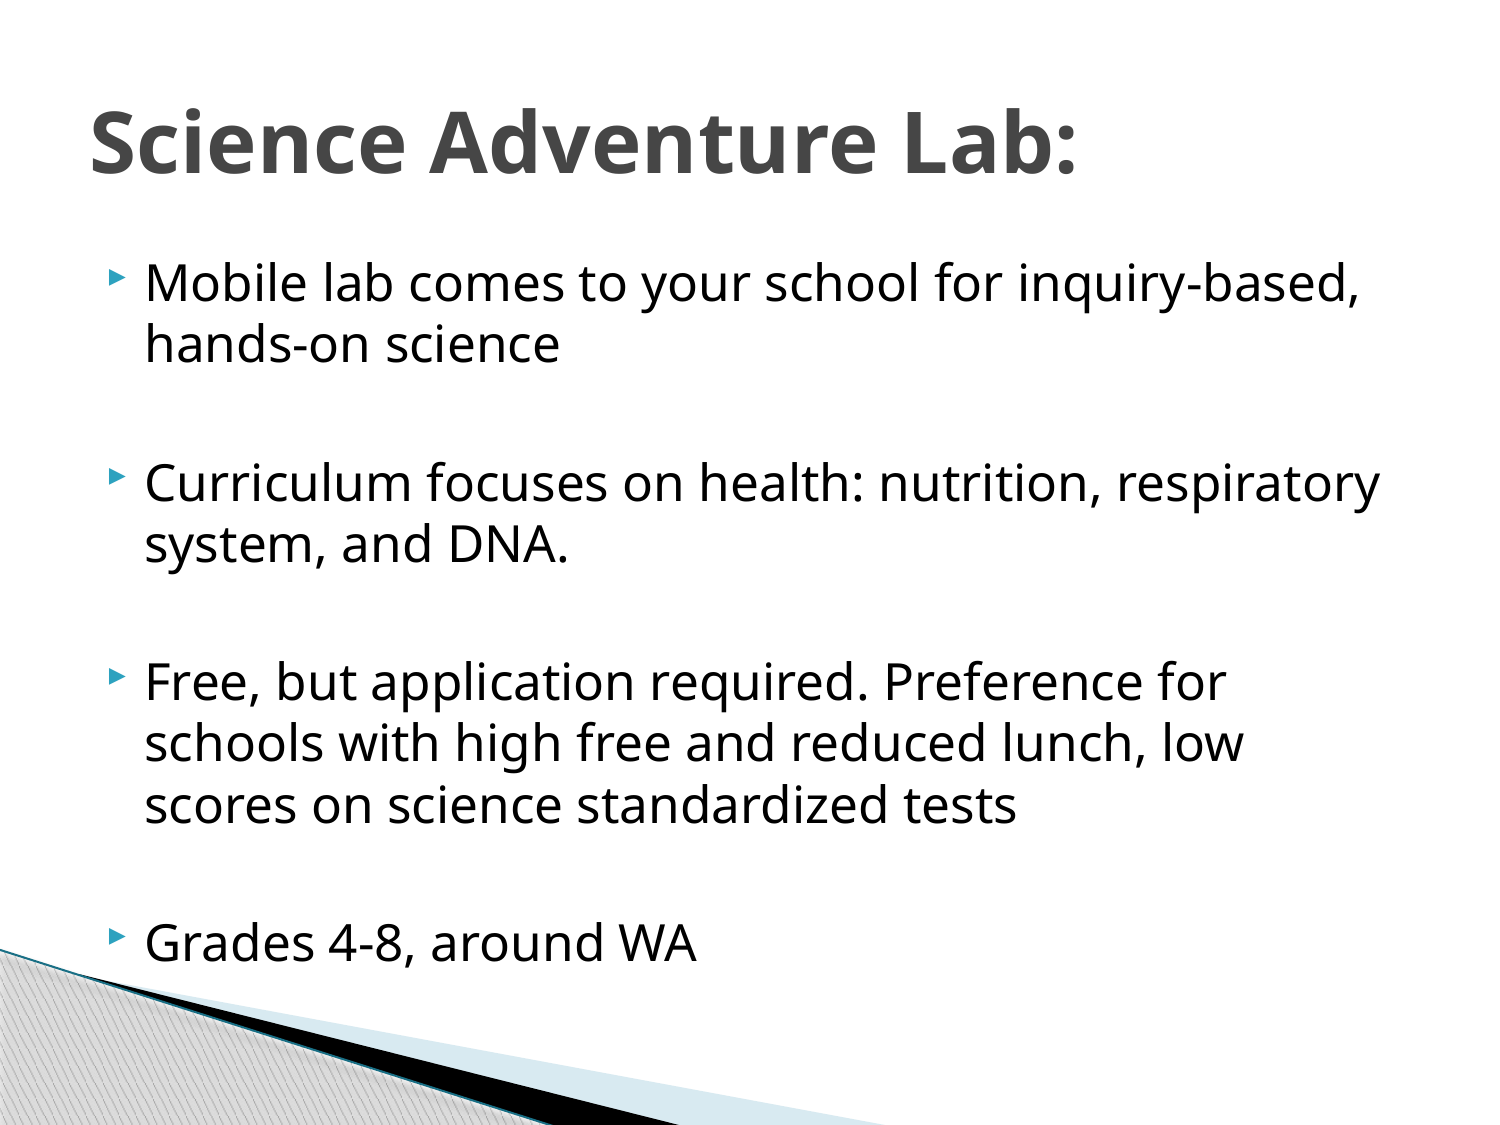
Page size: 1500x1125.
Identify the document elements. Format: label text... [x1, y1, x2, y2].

list Mobile lab comes to your school for inquiry-based, hands-on science Curriculum focuses on health: nutrition, respiratory system, and DNA. Free, but application required. Preference for schools with high free and reduced lunch, low scores on science standardized tests Grades 4-8, around WA [75, 243, 1425, 986]
title Science Adventure Lab: [75, 45, 1425, 233]
